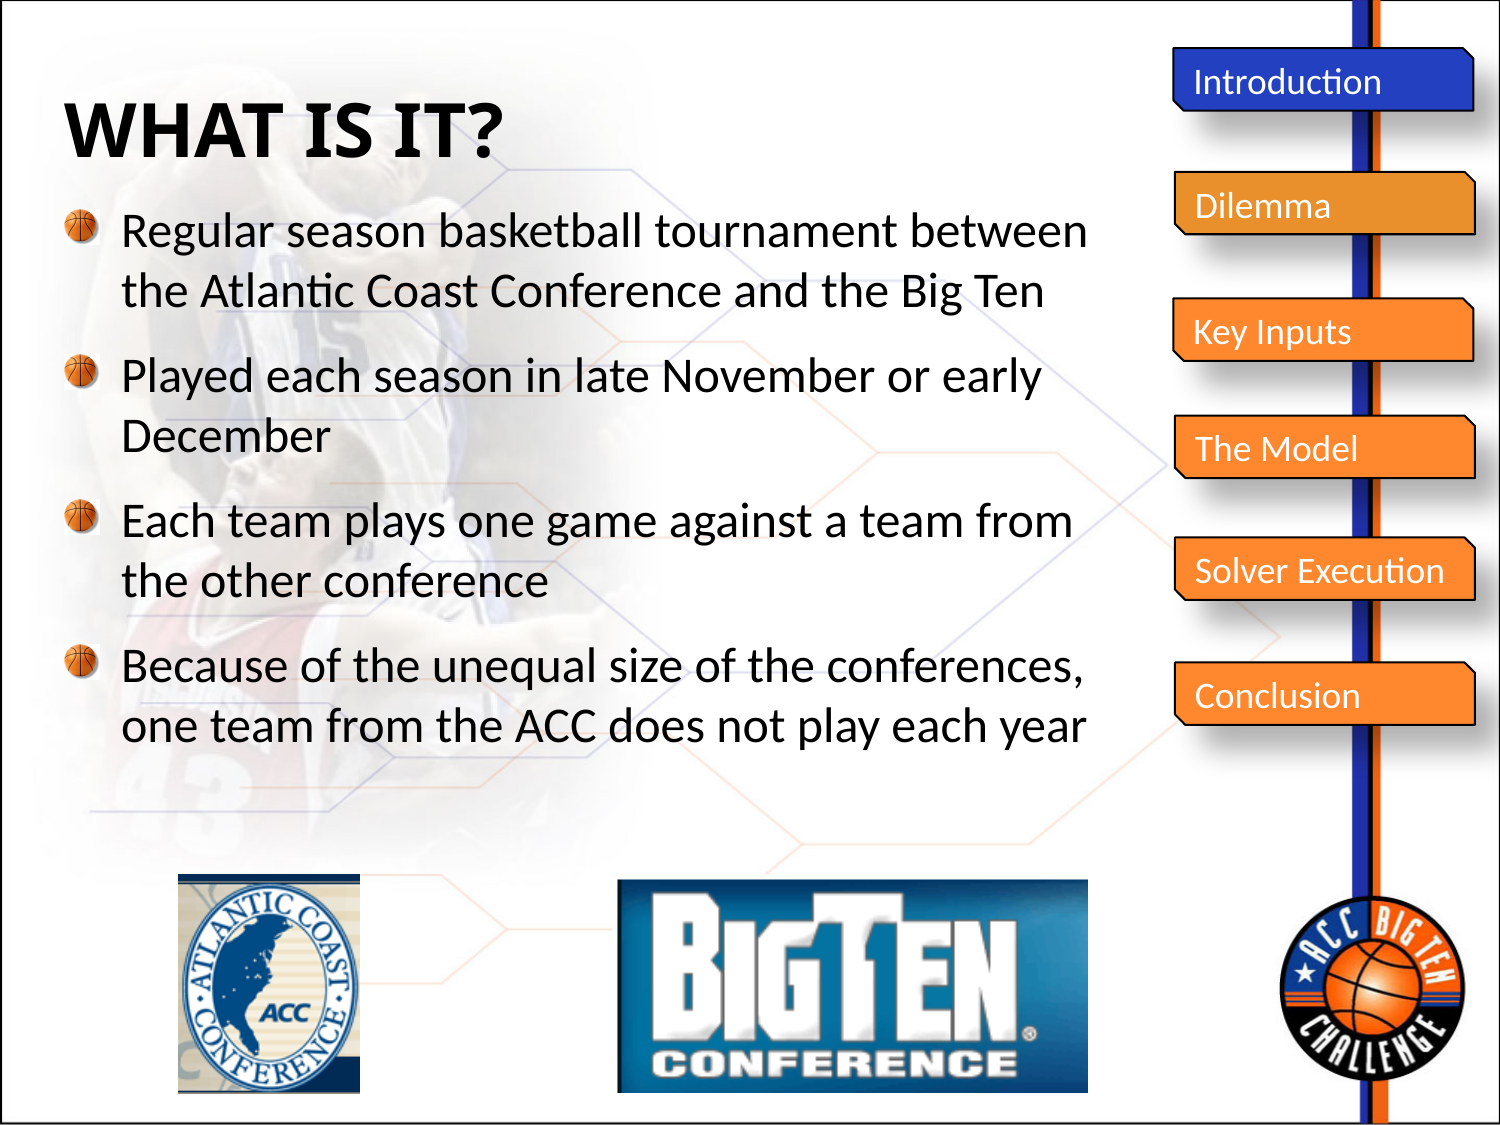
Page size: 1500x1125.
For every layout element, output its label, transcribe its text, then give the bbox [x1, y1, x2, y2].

text_box Introduction [1171, 46, 1476, 113]
text_box The Model [1172, 413, 1478, 481]
text_box Conclusion [1172, 660, 1478, 727]
text_box WHAT IS IT? Regular season basketball tournament between the Atlantic Coast Conference and the Big Ten Played each season in late November or early December Each team plays one game against a team from the other conference Because of the unequal size of the conferences, one team from the ACC does not play each year [50, 75, 1150, 845]
text_box Dilemma [1172, 169, 1478, 237]
text_box Solver Execution [1172, 535, 1478, 603]
picture [0, 0, 1500, 1125]
text_box Key Inputs [1171, 296, 1476, 363]
